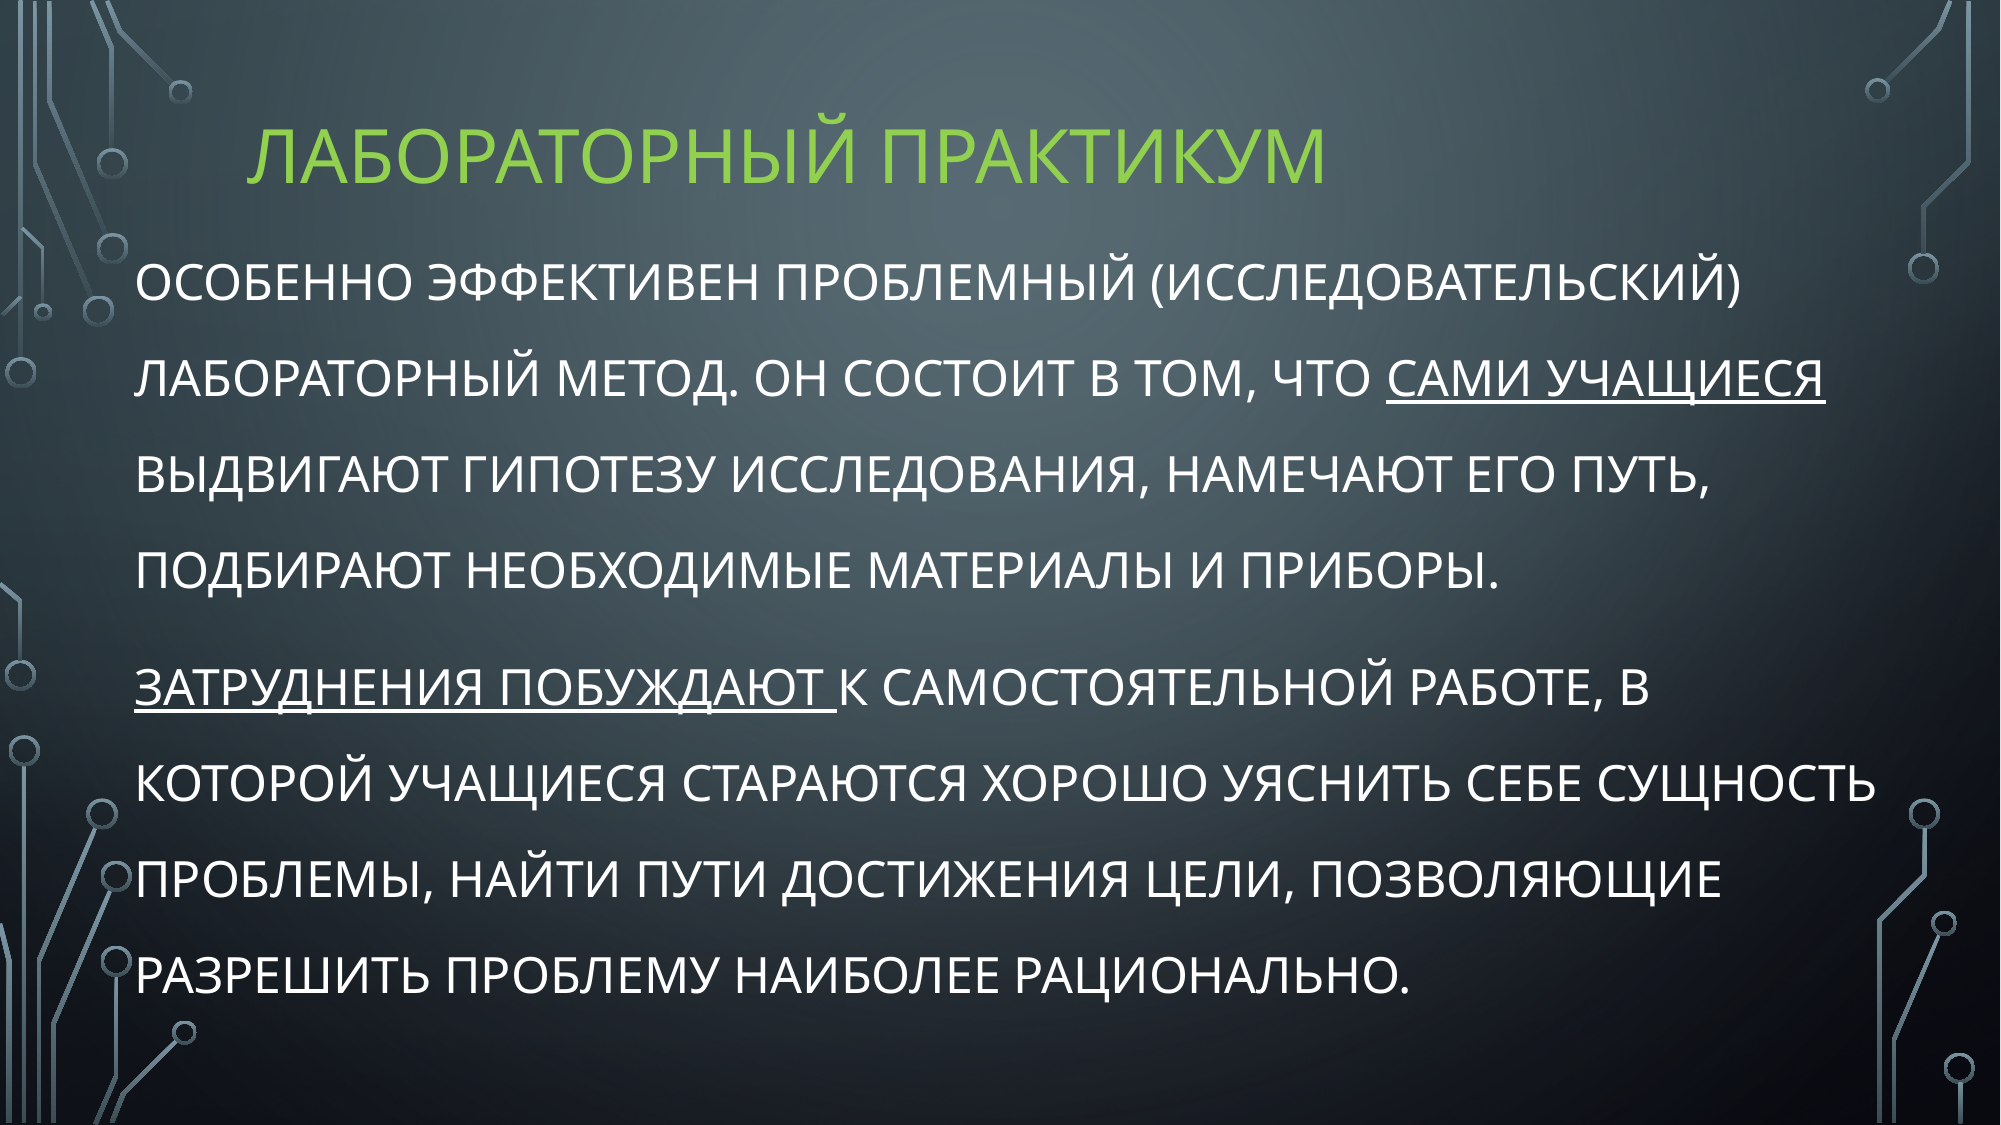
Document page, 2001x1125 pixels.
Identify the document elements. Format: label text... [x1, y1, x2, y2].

list Особенно эффективен проблемный (исследовательский) лабораторный метод. Он состоит в том, что сами учащиеся выдвигают гипотезу исследования, намечают его путь, подбирают необходимые материалы и приборы. Затруднения побуждают к самостоятельной работе, в которой учащиеся стараются хорошо уяснить себе сущность проблемы, найти пути достижения цели, позволяющие разрешить проблему наиболее рационально. [119, 207, 1910, 1036]
title Лабораторный практикум [232, 89, 1858, 207]
